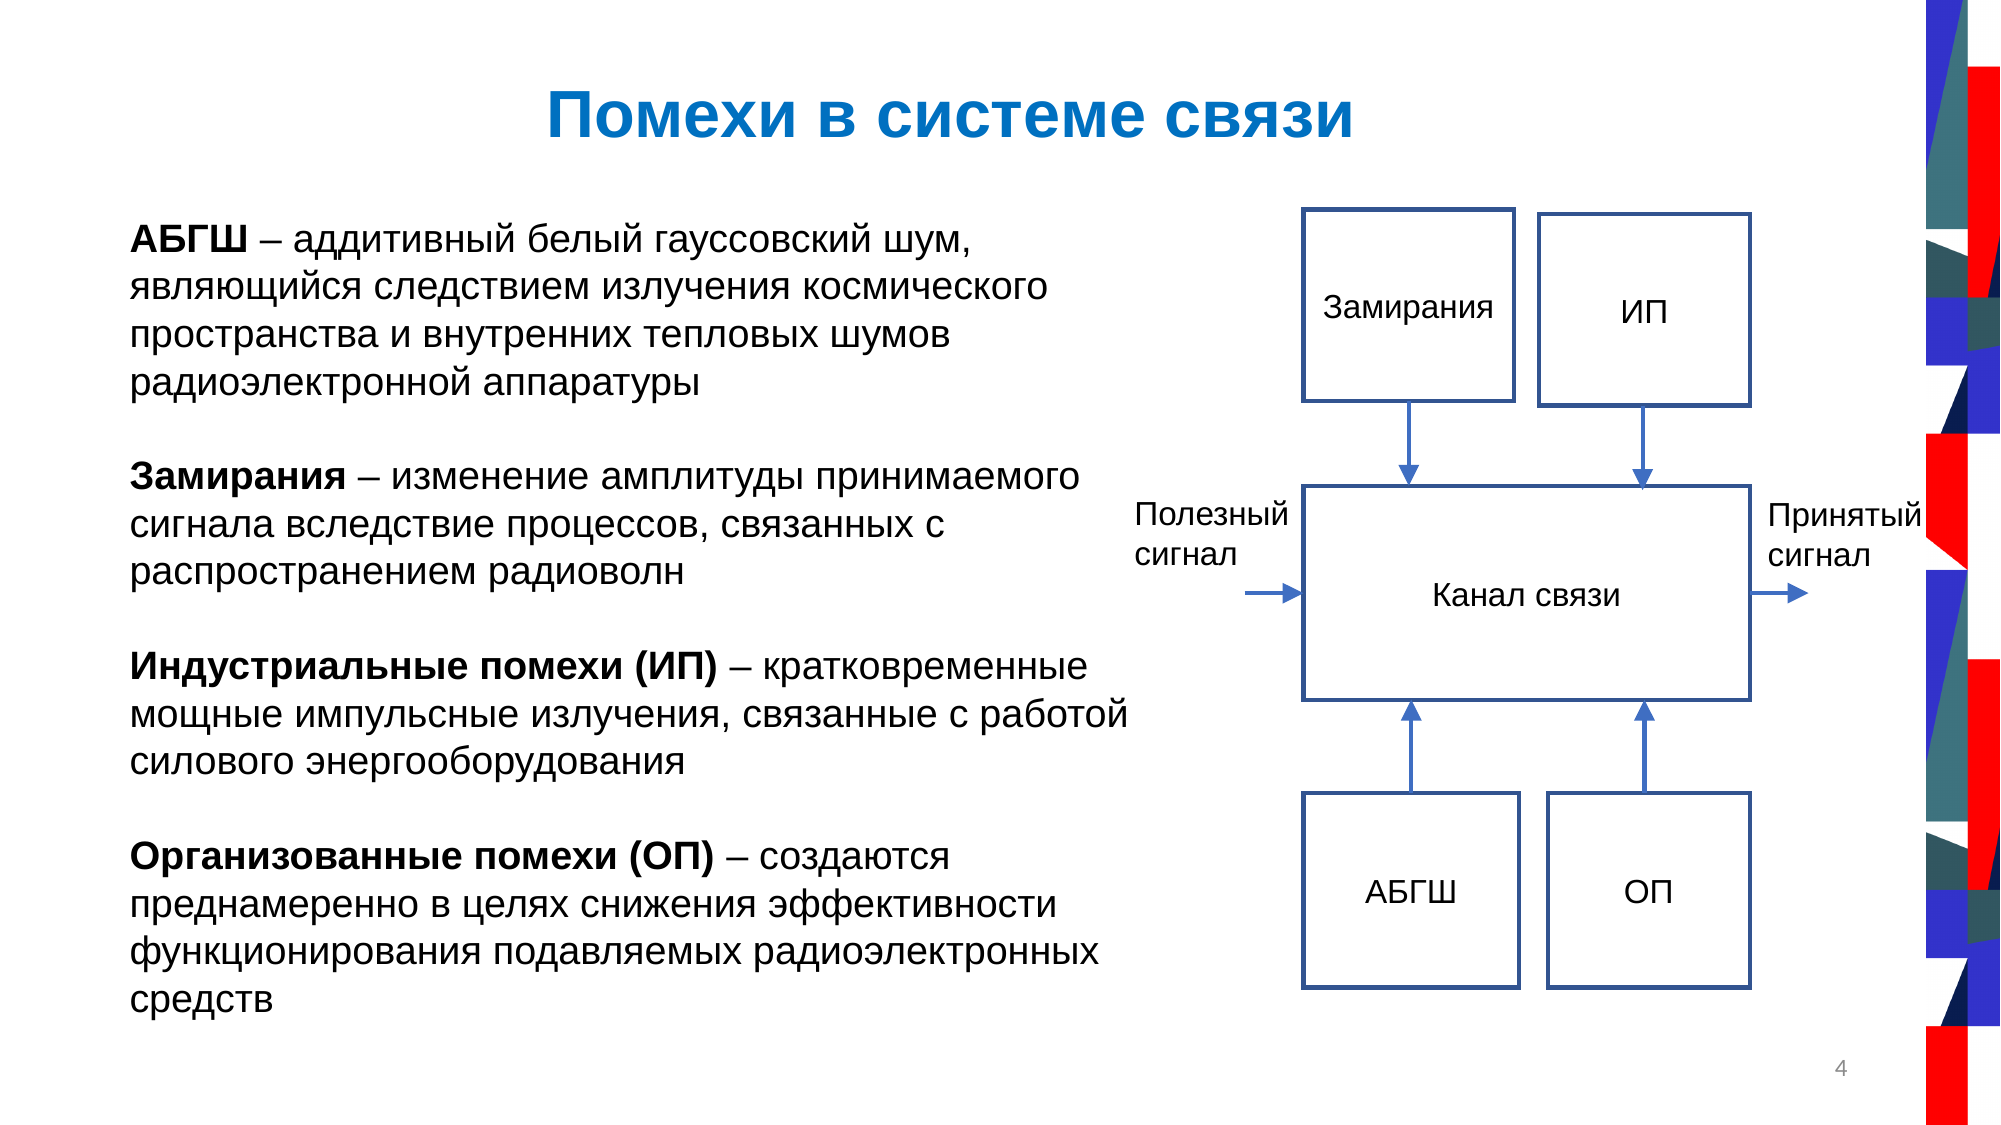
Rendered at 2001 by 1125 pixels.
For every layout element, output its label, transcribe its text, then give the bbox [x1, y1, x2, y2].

text_box АБГШ – аддитивный белый гауссовский шум, являющийся следствием излучения космического пространства и внутренних тепловых шумов радиоэлектронной аппаратуры Замирания – изменение амплитуды принимаемого сигнала вследствие процессов, связанных с распространением радиоволн Индустриальные помехи (ИП) – кратковременные мощные импульсные излучения, связанные с работой силового энергооборудования Организованные помехи (ОП) – создаются преднамеренно в целях снижения эффективности функционирования подавляемых радиоэлектронных средств [114, 205, 1150, 1028]
text_box ОП [1546, 791, 1752, 990]
text_box Полезный сигнал [1119, 484, 1330, 580]
text_box АБГШ [1301, 791, 1521, 990]
text_box Канал связи [1301, 484, 1752, 702]
picture [1925, 0, 2000, 1125]
slide_number 4 [1412, 1036, 1863, 1097]
text_box ИП [1537, 212, 1752, 408]
text_box Замирания [1301, 207, 1516, 403]
title Помехи в системе связи [58, 27, 1845, 205]
text_box Принятый сигнал [1752, 485, 1920, 581]
